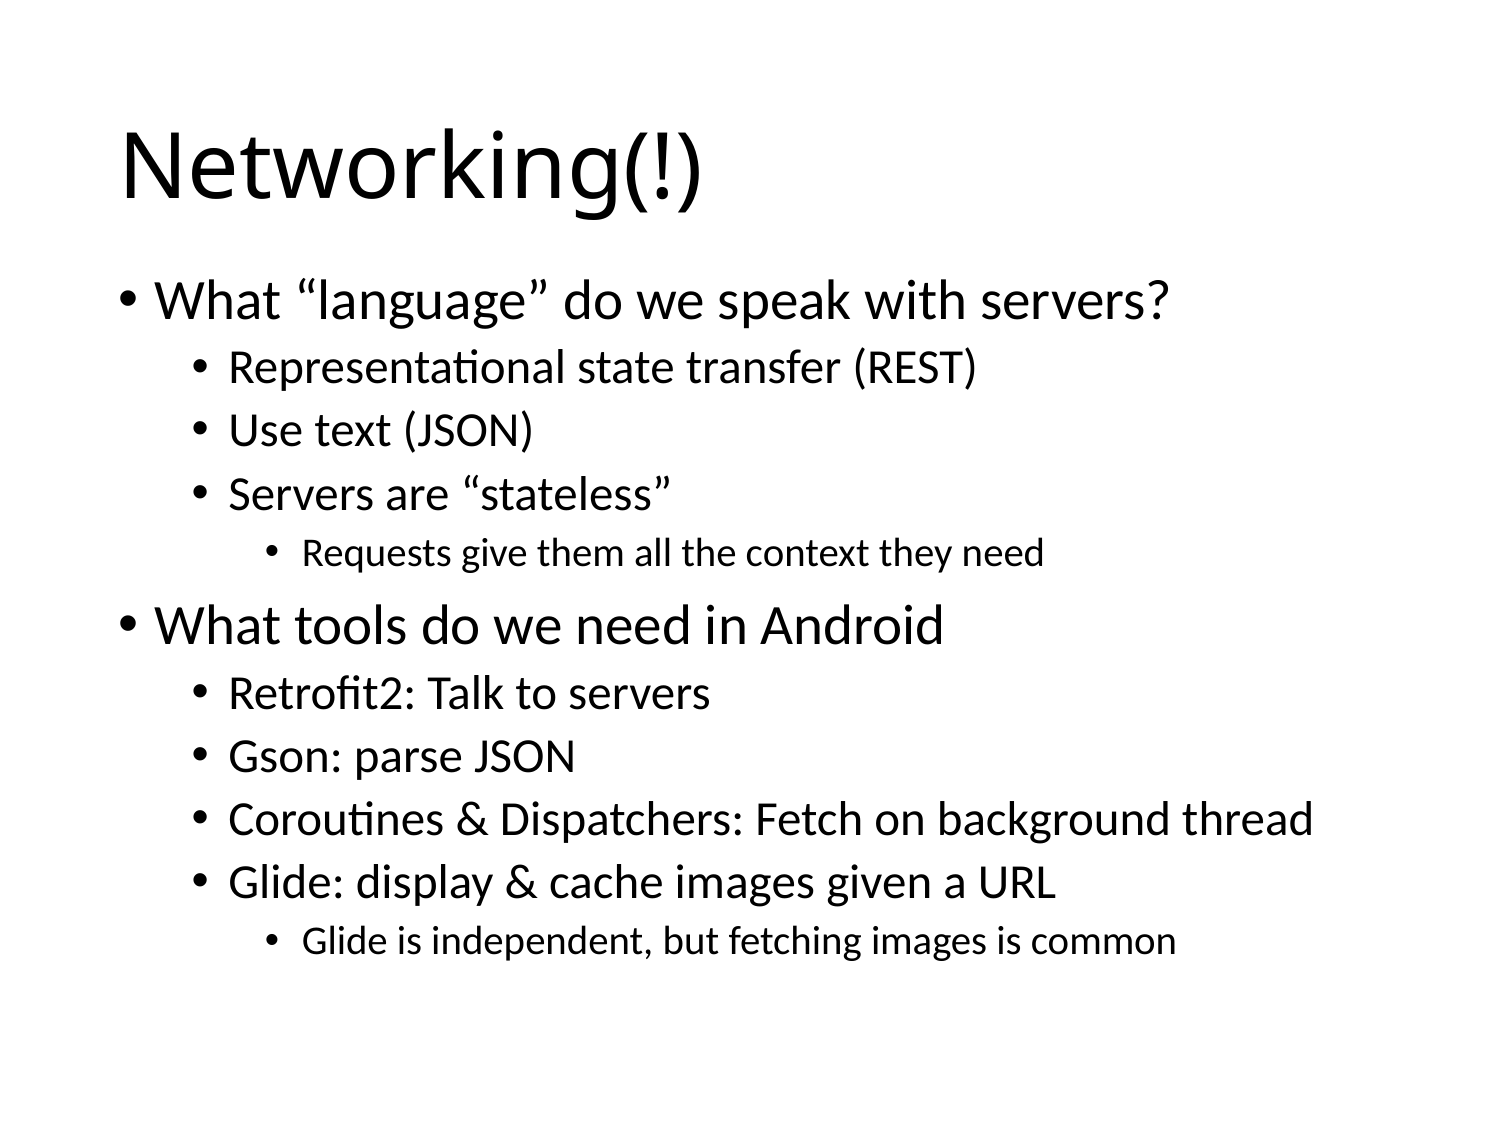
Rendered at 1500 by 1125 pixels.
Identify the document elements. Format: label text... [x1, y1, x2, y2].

title Networking(!) [103, 59, 1397, 262]
list What “language” do we speak with servers? Representational state transfer (REST) Use text (JSON) Servers are “stateless” Requests give them all the context they need What tools do we need in Android Retrofit2: Talk to servers Gson: parse JSON Coroutines & Dispatchers: Fetch on background thread Glide: display & cache images given a URL Glide is independent, but fetching images is common [103, 262, 1397, 977]
